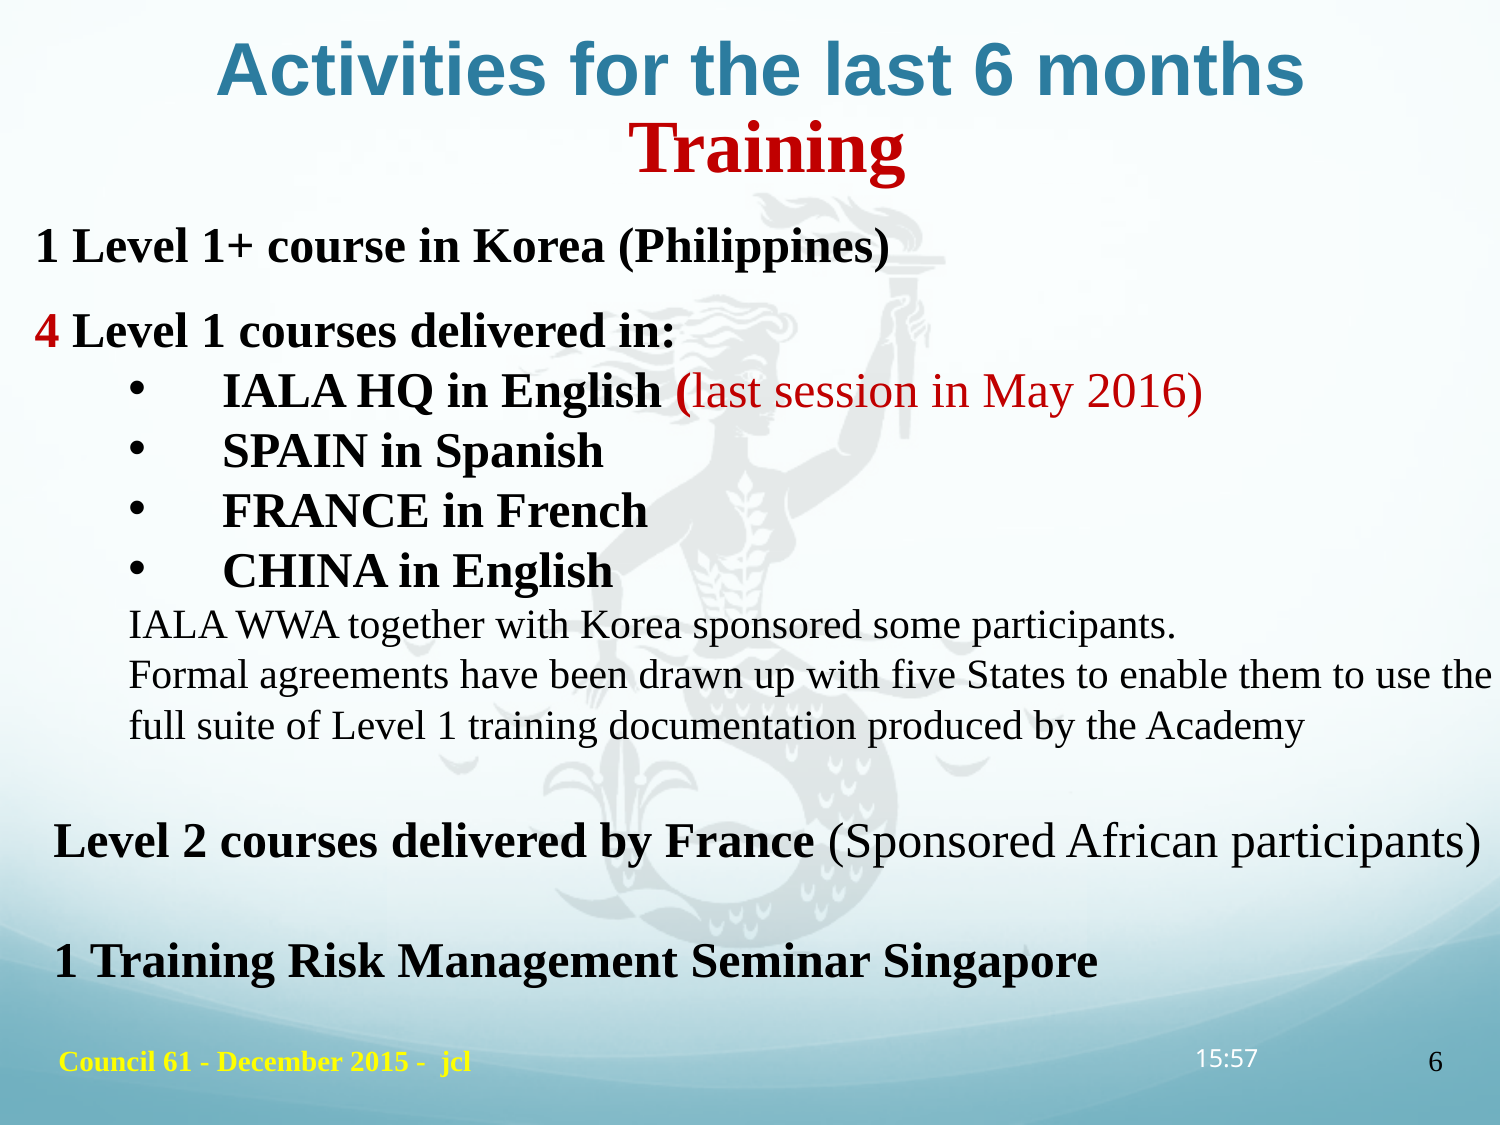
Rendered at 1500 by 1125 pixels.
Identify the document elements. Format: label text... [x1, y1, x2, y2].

text_box Training 1 Level 1+ course in Korea (Philippines) 4 Level 1 courses delivered in: IALA HQ in English (last session in May 2016) SPAIN in Spanish FRANCE in French CHINA in English IALA WWA together with Korea sponsored some participants. Formal agreements have been drawn up with five States to enable them to use the full suite of Level 1 training documentation produced by the Academy Level 2 courses delivered by France (Sponsored African participants) 1 Training Risk Management Seminar Singapore [19, 0, 1500, 1125]
footer Council 61 - December 2015 - jcl [43, 1029, 838, 1090]
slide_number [923, 1029, 1274, 1090]
slide_number 6 [1295, 1029, 1459, 1090]
